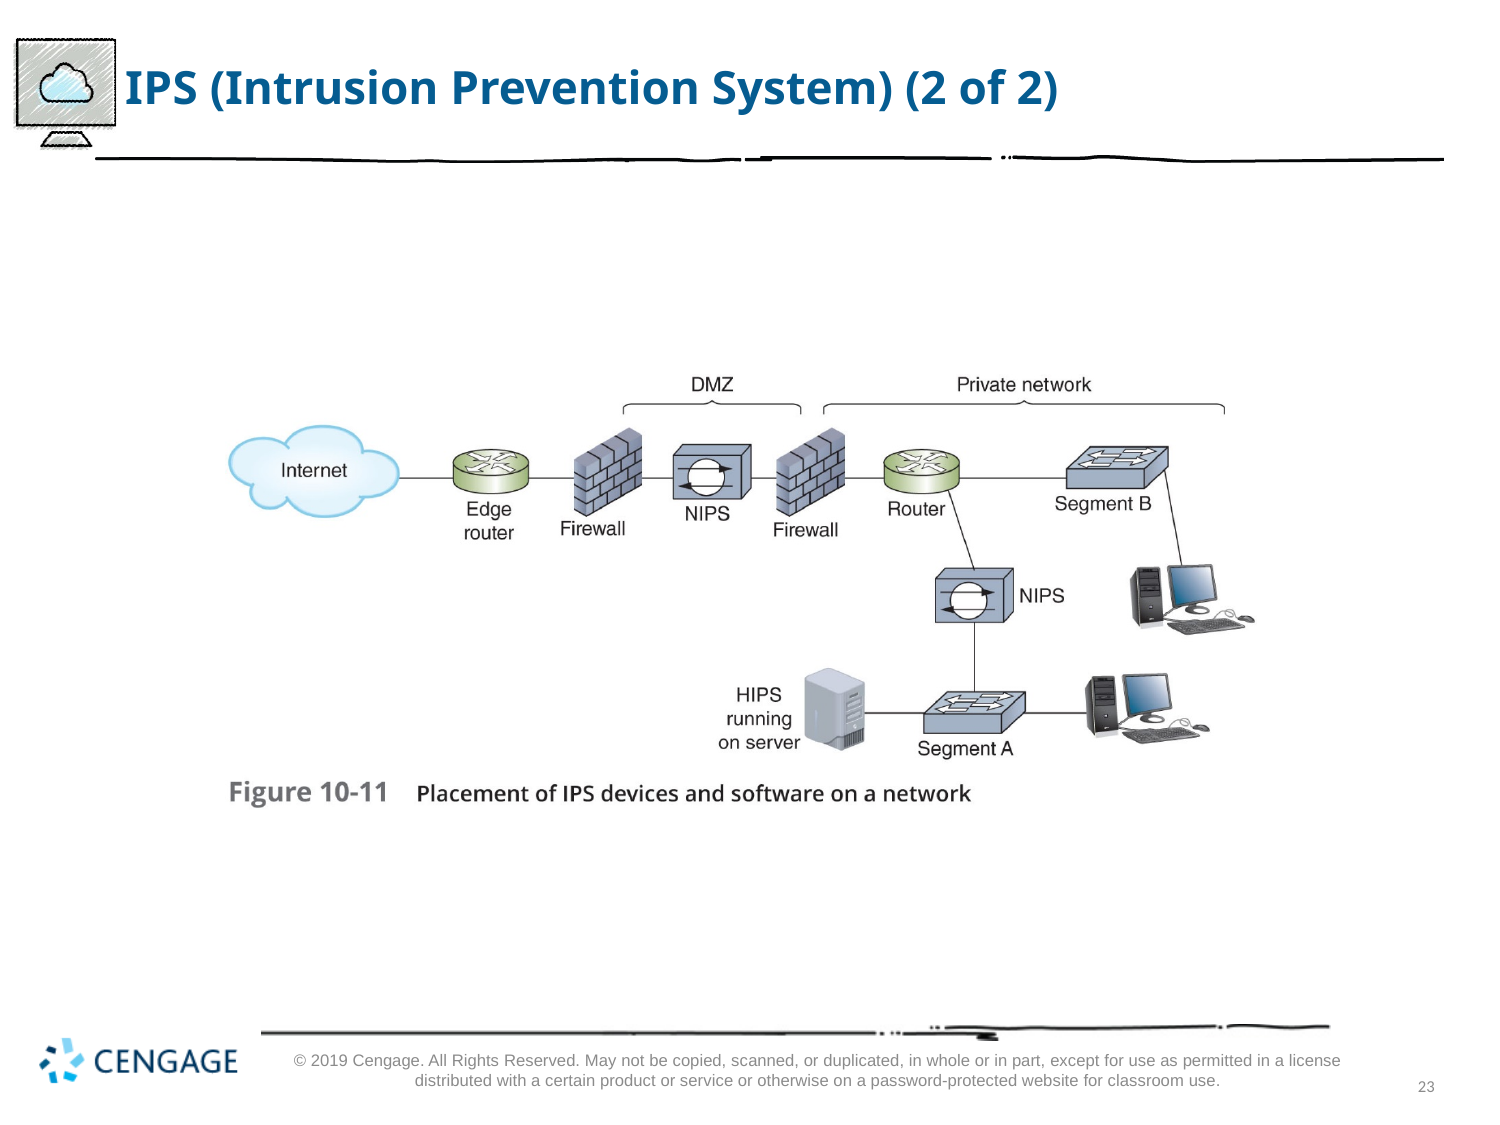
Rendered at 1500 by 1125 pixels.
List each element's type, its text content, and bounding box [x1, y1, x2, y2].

footer © 2019 Cengage. All Rights Reserved. May not be copied, scanned, or duplicated, in whole or in part, except for use as permitted in a license distributed with a certain product or service or otherwise on a password-protected website for classroom use. [262, 1050, 1375, 1091]
title I P S (Intrusion Prevention System) (2 of 2) [125, 66, 1442, 116]
picture [13, 36, 117, 151]
picture [261, 1024, 1331, 1041]
picture [224, 374, 1257, 810]
picture [19, 1024, 250, 1096]
picture [95, 155, 1444, 163]
